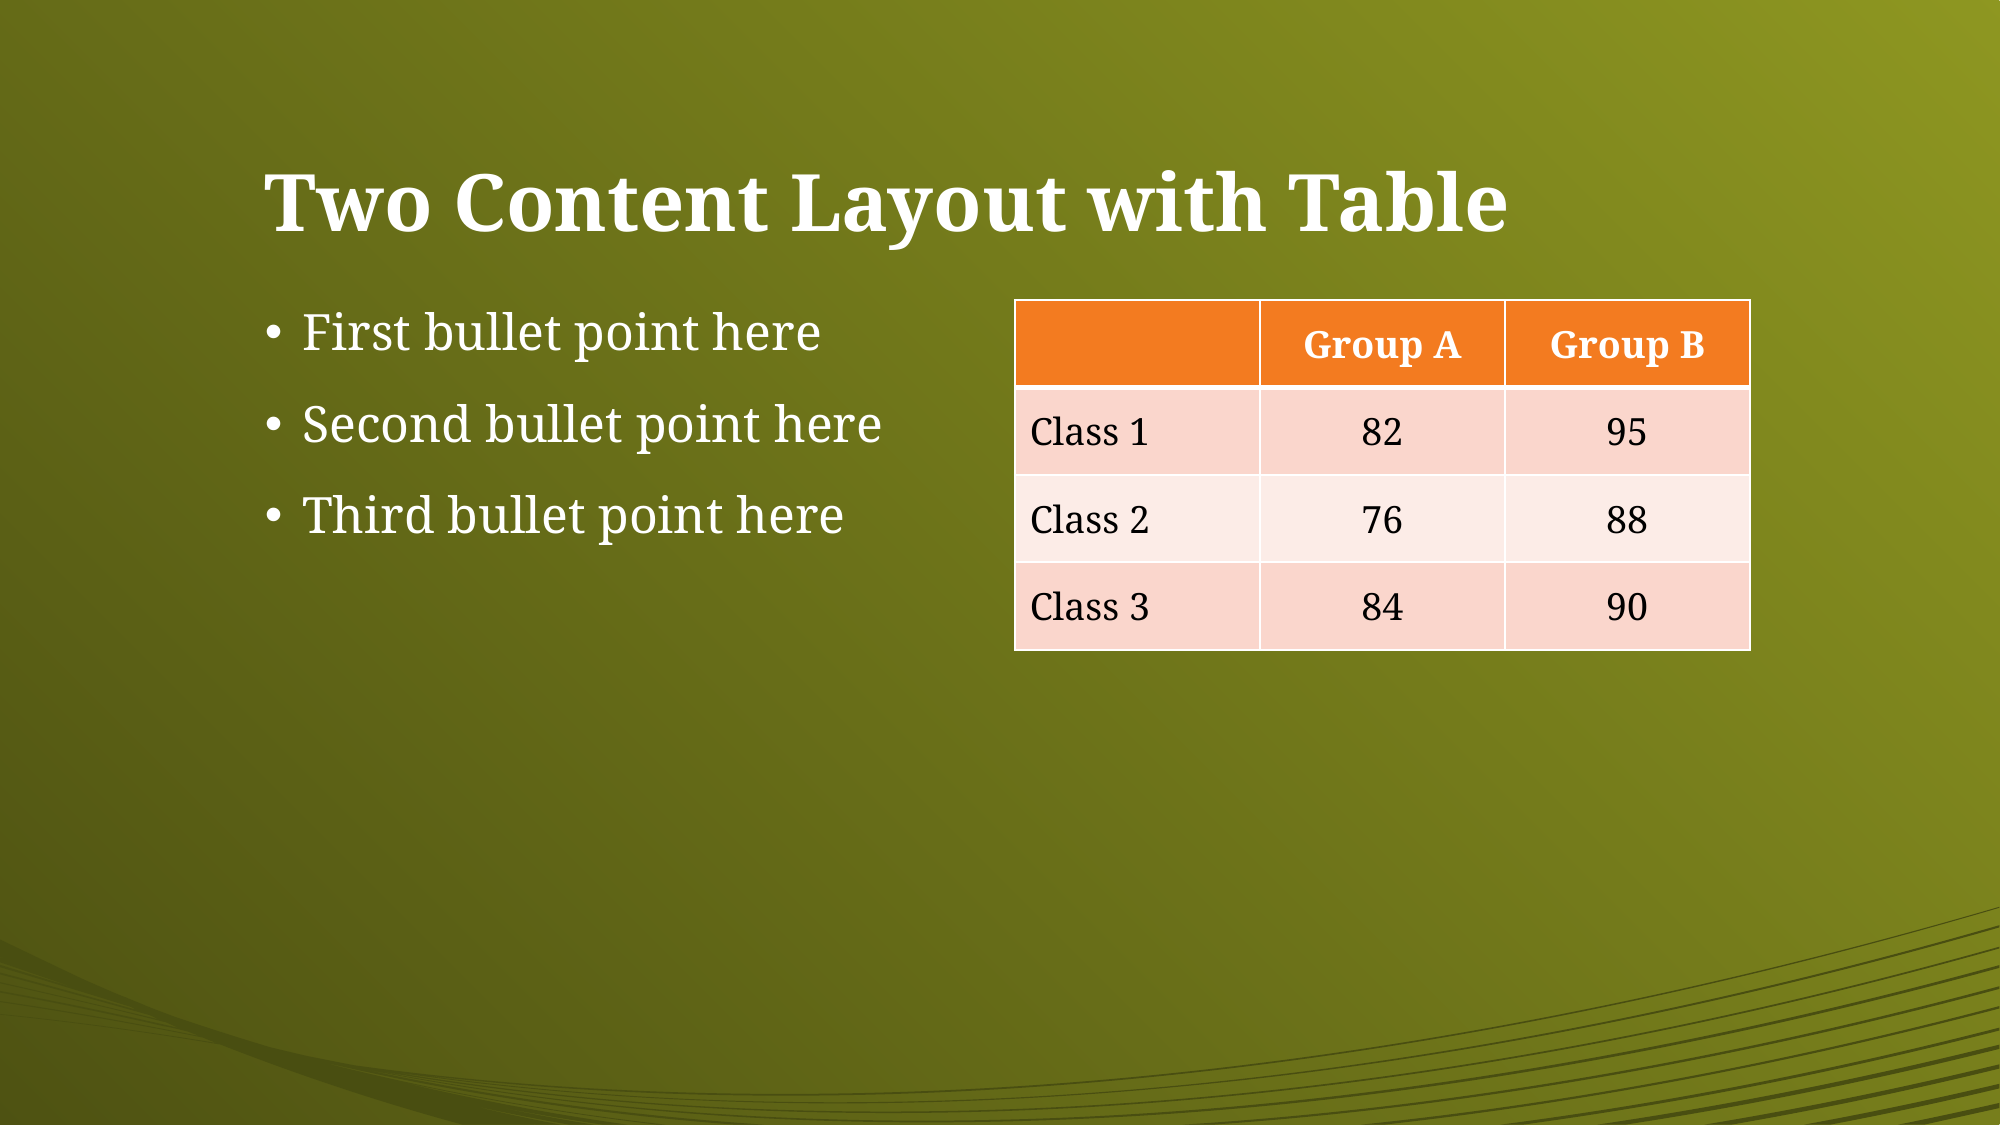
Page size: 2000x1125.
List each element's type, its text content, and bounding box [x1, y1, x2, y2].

table_cell 82 [1261, 390, 1504, 474]
title Two Content Layout with Table [249, 65, 1750, 257]
list First bullet point here Second bullet point here Third bullet point here [249, 299, 985, 988]
table_header [1016, 301, 1259, 385]
table_header Group A [1261, 301, 1504, 385]
table_cell 88 [1506, 476, 1749, 561]
table_cell Class 2 [1016, 476, 1259, 561]
table_cell 90 [1506, 563, 1749, 649]
table_header Group B [1506, 301, 1749, 385]
table_cell 95 [1506, 390, 1749, 474]
table_cell Class 1 [1016, 390, 1259, 474]
table_cell 76 [1261, 476, 1504, 561]
table_cell Class 3 [1016, 563, 1259, 649]
table_cell 84 [1261, 563, 1504, 649]
